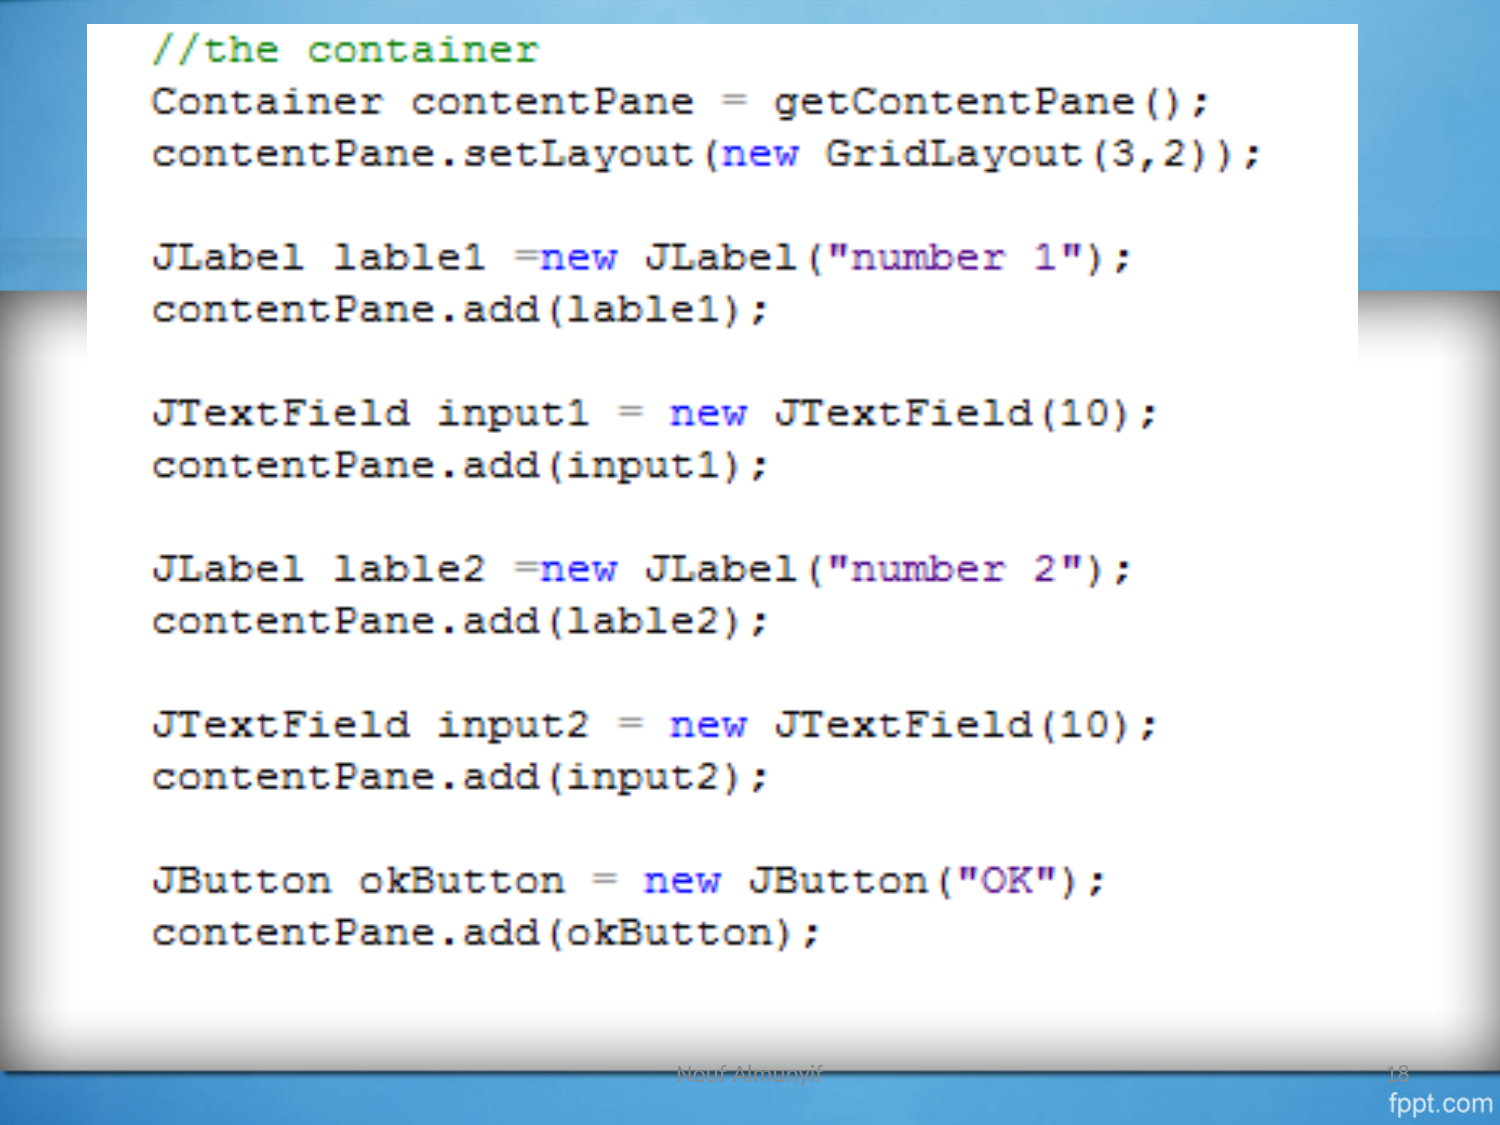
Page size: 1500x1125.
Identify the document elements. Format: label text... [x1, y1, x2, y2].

picture [0, 0, 1500, 1125]
footer Nouf Almunyif [512, 1042, 988, 1103]
slide_number 18 [1074, 1042, 1425, 1103]
